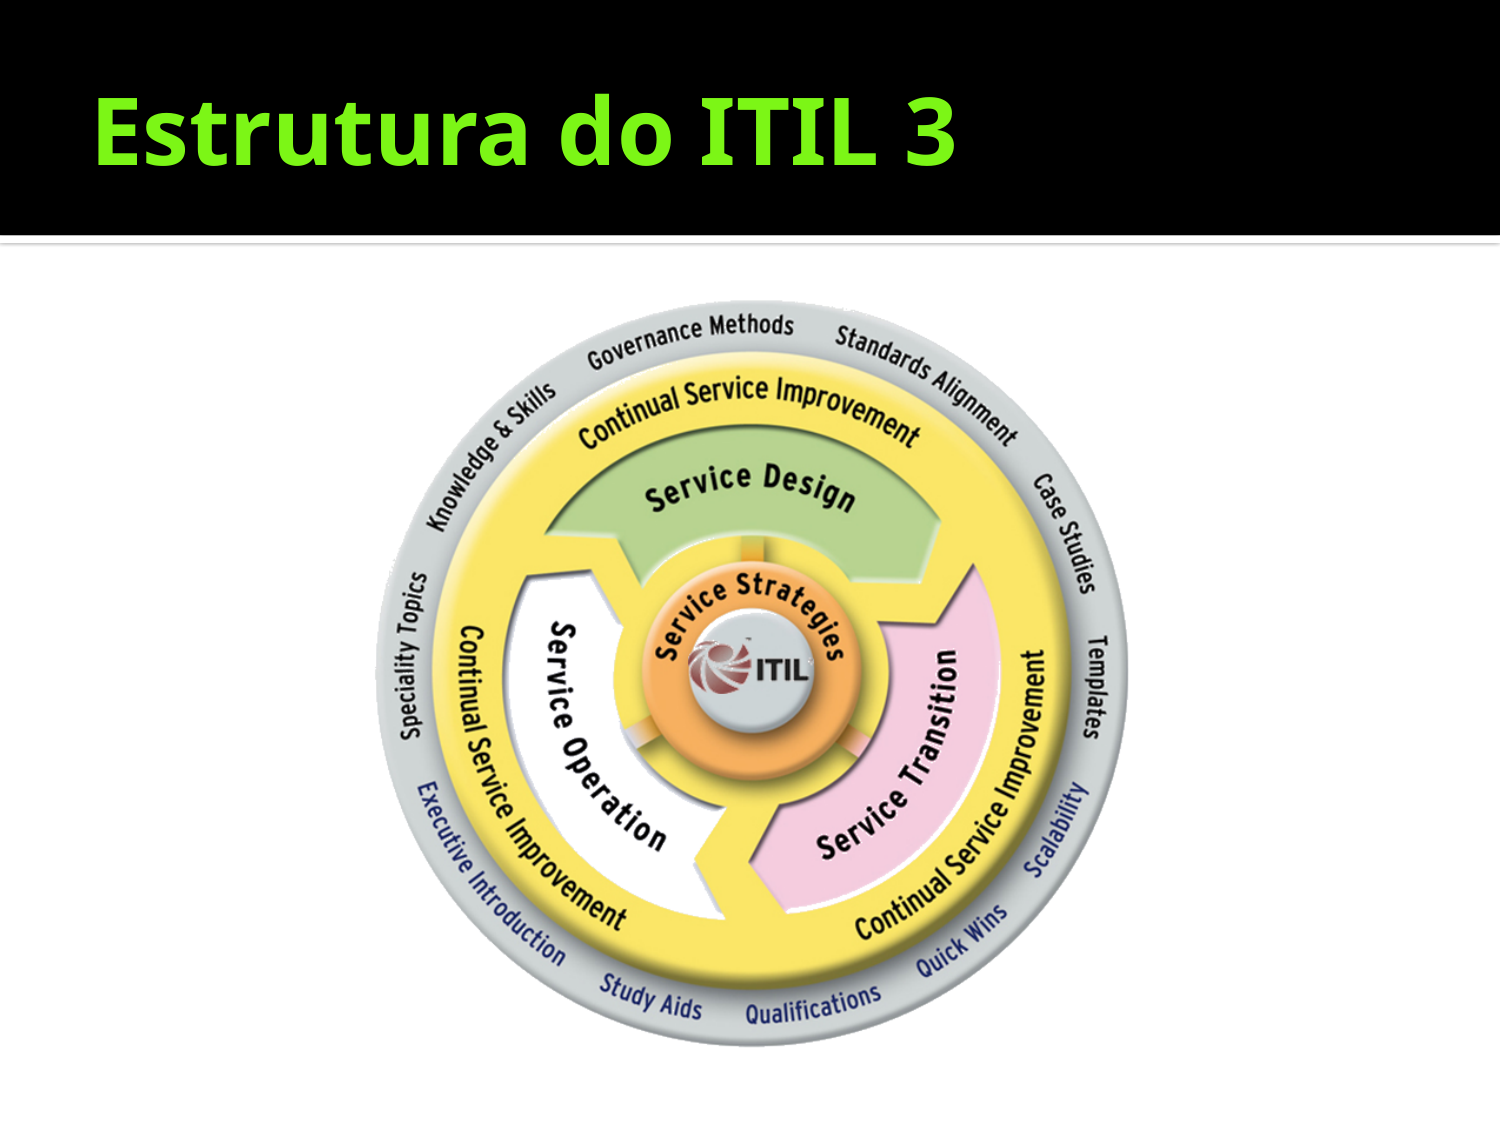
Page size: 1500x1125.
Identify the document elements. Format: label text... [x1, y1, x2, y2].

title Estrutura do ITIL 3 [75, 25, 1425, 231]
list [368, 291, 1132, 1050]
